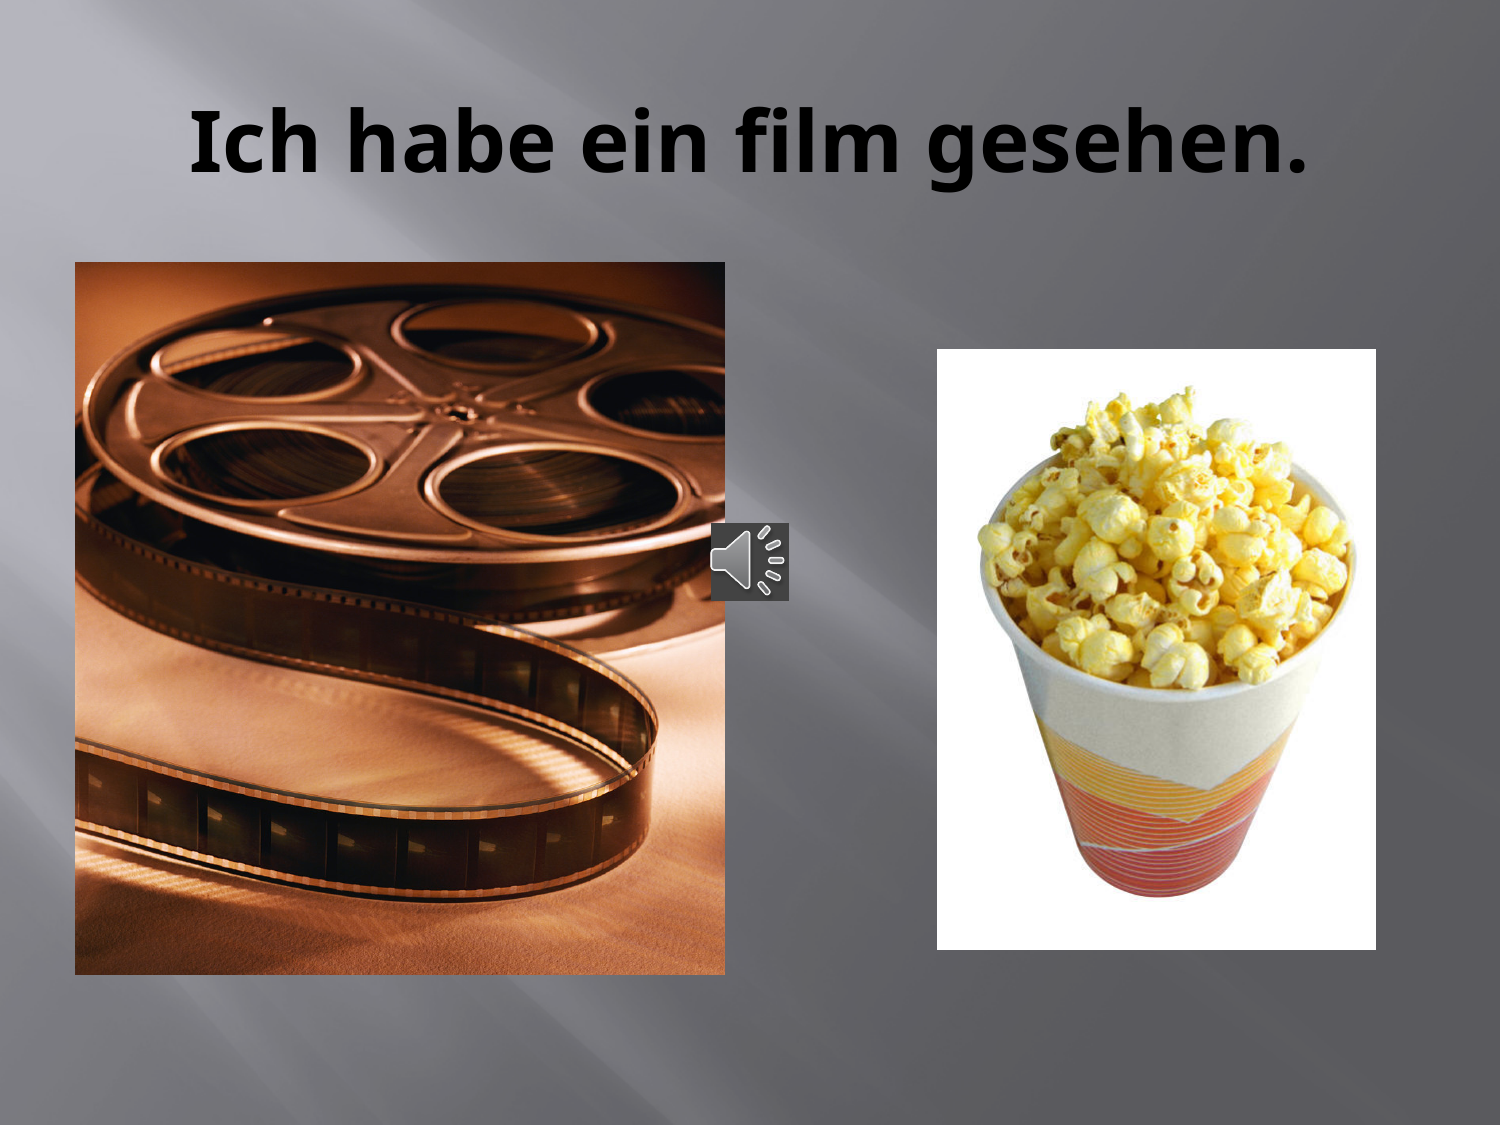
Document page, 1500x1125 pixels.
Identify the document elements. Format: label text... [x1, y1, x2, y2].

picture [74, 262, 791, 976]
title Ich habe ein film gesehen. [75, 45, 1425, 233]
picture [937, 349, 1376, 951]
